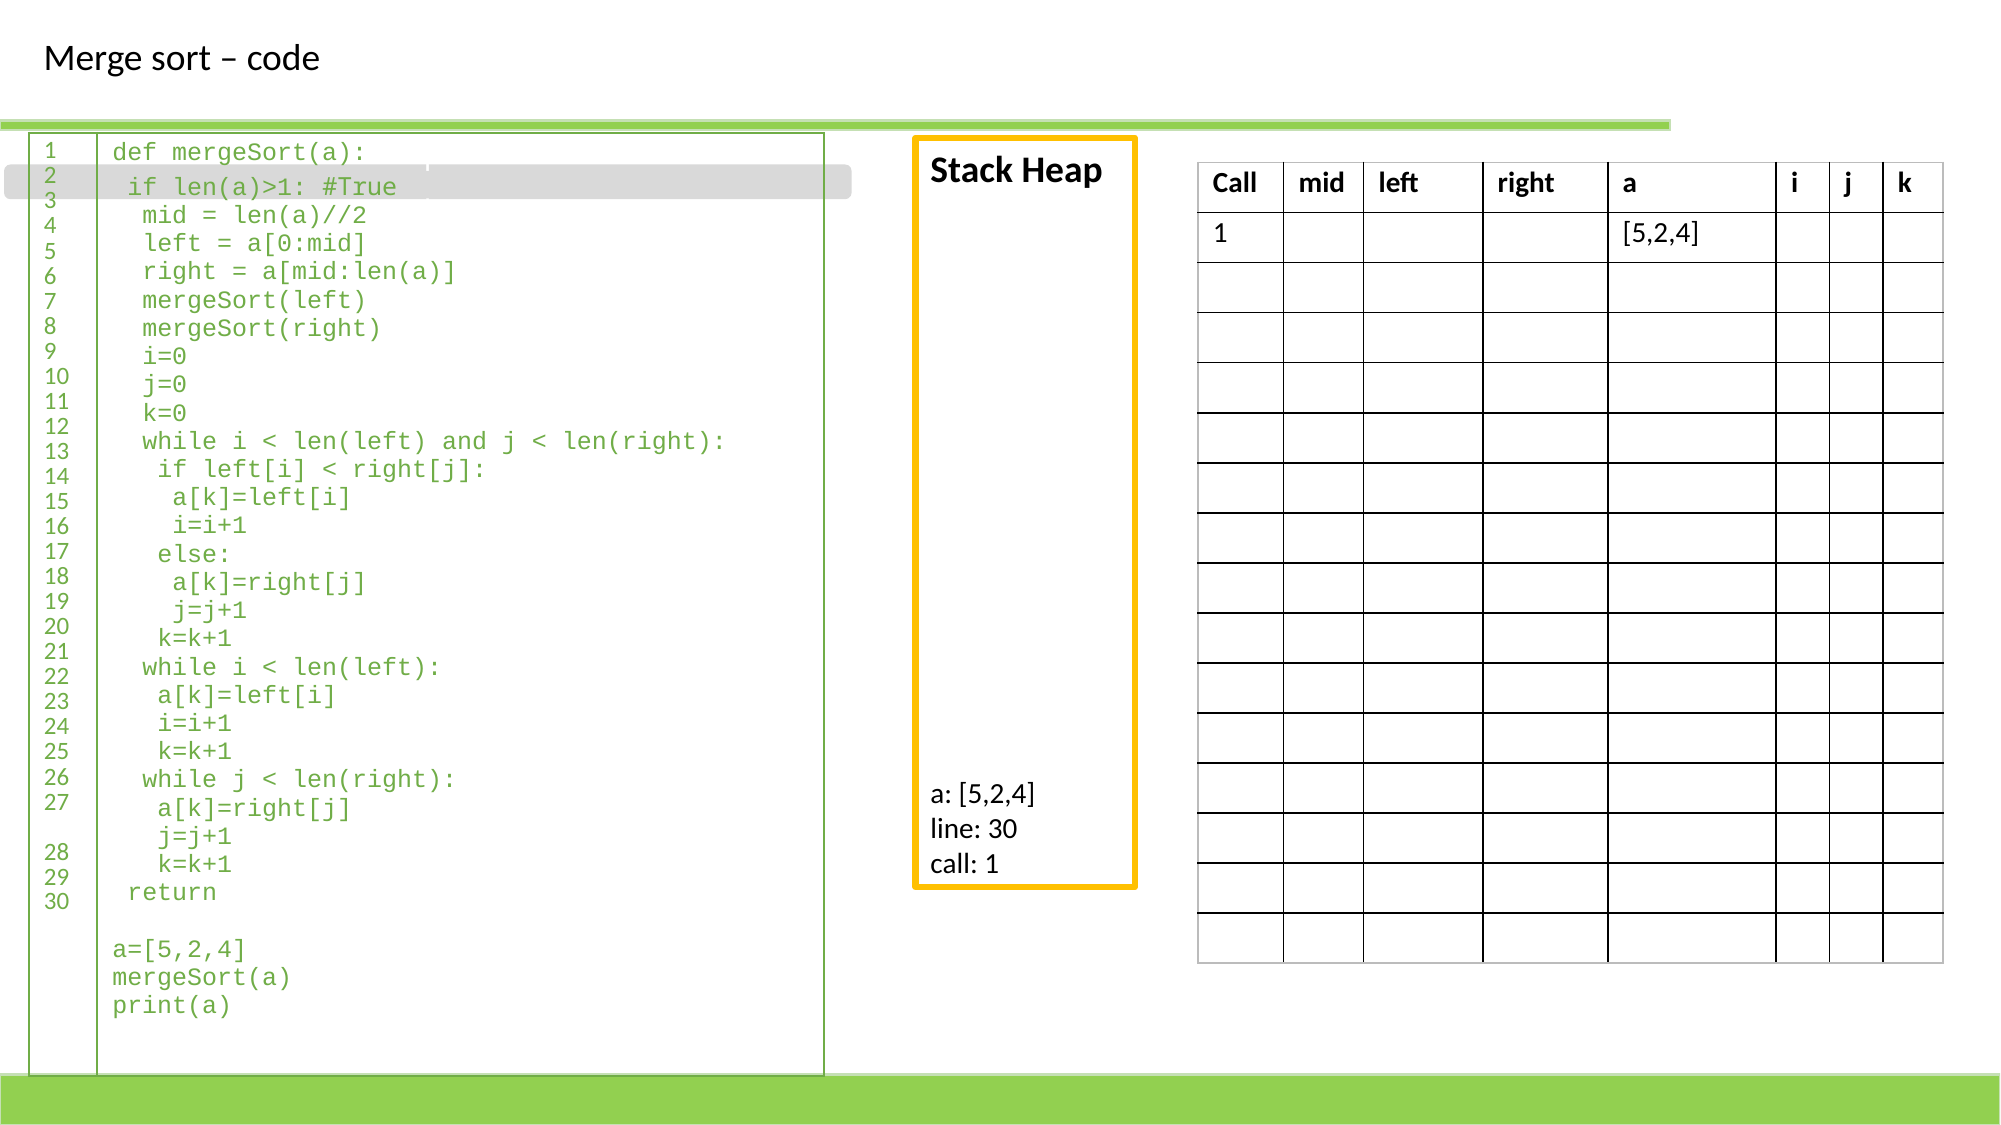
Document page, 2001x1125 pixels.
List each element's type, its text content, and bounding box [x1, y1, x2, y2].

table_cell [1199, 764, 1283, 812]
table_cell [1609, 313, 1775, 362]
table_cell [1777, 664, 1829, 712]
table_cell [1484, 614, 1607, 662]
table_cell [1609, 714, 1775, 762]
table_cell [1284, 213, 1363, 262]
table_cell [1284, 414, 1363, 462]
table_cell [1884, 414, 1942, 462]
table_header right [1484, 163, 1607, 212]
table_cell [1199, 564, 1283, 612]
table_cell [1284, 914, 1363, 962]
table_cell [1609, 814, 1775, 862]
table_cell [1830, 614, 1882, 662]
table_header Call [1199, 163, 1283, 212]
table_cell [1777, 213, 1829, 262]
table_cell [1199, 263, 1283, 312]
table_cell [1830, 213, 1882, 262]
table_cell [1777, 414, 1829, 462]
table_cell [1884, 814, 1942, 862]
text_box + + [825, 164, 852, 200]
table_cell [1884, 313, 1942, 362]
table_cell [1830, 464, 1882, 512]
table_cell [1830, 764, 1882, 812]
table_cell [1364, 664, 1482, 712]
table_cell [1484, 313, 1607, 362]
table_cell [1364, 213, 1482, 262]
table_cell [1484, 514, 1607, 562]
table_cell [1884, 864, 1942, 912]
table_header i [1777, 163, 1829, 212]
table_cell [1609, 914, 1775, 962]
table_header k [1884, 163, 1942, 212]
table_cell [1609, 514, 1775, 562]
table_cell [1830, 664, 1882, 712]
table_cell [1284, 363, 1363, 412]
table_cell [1777, 764, 1829, 812]
table_cell [1364, 564, 1482, 612]
table_cell [1364, 414, 1482, 462]
table_cell [1284, 514, 1363, 562]
table_cell [1199, 714, 1283, 762]
table_cell [1364, 764, 1482, 812]
table_cell [1830, 564, 1882, 612]
table_header a [1609, 163, 1775, 212]
table_cell [1284, 814, 1363, 862]
table_cell [1199, 363, 1283, 412]
table_cell [1484, 764, 1607, 812]
table_cell [1777, 313, 1829, 362]
table_cell [1609, 614, 1775, 662]
table_cell [1777, 914, 1829, 962]
table_cell [1884, 764, 1942, 812]
table_cell [1884, 514, 1942, 562]
table_cell [1884, 464, 1942, 512]
table_cell [1284, 464, 1363, 512]
table_cell [1830, 263, 1882, 312]
table_cell 1 [1199, 213, 1283, 262]
table_cell [1484, 213, 1607, 262]
table_cell [1199, 864, 1283, 912]
table_cell [1199, 414, 1283, 462]
table_cell [1284, 614, 1363, 662]
table_cell [1484, 714, 1607, 762]
table_cell [1884, 914, 1942, 962]
table_cell [1484, 464, 1607, 512]
table_cell [1284, 263, 1363, 312]
table_cell [1777, 864, 1829, 912]
table_cell [1484, 414, 1607, 462]
table_cell [1199, 914, 1283, 962]
table_cell [1609, 564, 1775, 612]
table_cell [1830, 814, 1882, 862]
table_cell [1484, 664, 1607, 712]
table_cell [1609, 363, 1775, 412]
table_cell [1199, 514, 1283, 562]
table_cell [1364, 464, 1482, 512]
text_box Stack Heap a: [5,2,4] line: 30 call: 1 [915, 137, 1135, 888]
table_cell [1364, 263, 1482, 312]
table_cell [1830, 313, 1882, 362]
table_header left [1364, 163, 1482, 212]
table_cell [1609, 864, 1775, 912]
table_cell [1364, 864, 1482, 912]
table_cell [1884, 363, 1942, 412]
table_cell [1199, 664, 1283, 712]
table_header 1 2 3 4 5 6 7 8 9 10 11 12 13 14 15 16 17 18 19 20 21 22 23 24 25 26 27 28 29 30 [30, 134, 96, 1075]
table_cell [1830, 514, 1882, 562]
table_cell [1609, 764, 1775, 812]
table_cell [1830, 714, 1882, 762]
table_cell [1284, 864, 1363, 912]
table_cell [1777, 263, 1829, 312]
table_cell [1777, 363, 1829, 412]
table_cell [1777, 814, 1829, 862]
text_box Merge sort – code [28, 25, 1072, 86]
table_cell [1199, 464, 1283, 512]
table_cell [1777, 514, 1829, 562]
table_cell [1199, 313, 1283, 362]
table_cell [1284, 313, 1363, 362]
table_cell [1364, 914, 1482, 962]
table_cell [1777, 614, 1829, 662]
table_cell [1884, 614, 1942, 662]
table_cell [1777, 564, 1829, 612]
table_cell [1609, 464, 1775, 512]
text_box + + [4, 164, 28, 200]
table_cell [1884, 263, 1942, 312]
table_cell [1884, 714, 1942, 762]
table_cell [1484, 814, 1607, 862]
table_cell [1284, 564, 1363, 612]
table_cell [1284, 664, 1363, 712]
table_cell [1284, 764, 1363, 812]
table_cell [1199, 814, 1283, 862]
table_cell [1884, 564, 1942, 612]
table_cell [1777, 464, 1829, 512]
table_cell [1830, 363, 1882, 412]
table_cell [1484, 263, 1607, 312]
table_header j [1830, 163, 1882, 212]
table_cell [1884, 664, 1942, 712]
table_cell [1830, 914, 1882, 962]
table_cell [1364, 363, 1482, 412]
table_cell [1830, 414, 1882, 462]
table_cell [1609, 664, 1775, 712]
table_cell [1484, 564, 1607, 612]
table_cell [1364, 514, 1482, 562]
table_cell [1609, 414, 1775, 462]
table_header mid [1284, 163, 1363, 212]
table_cell [1484, 363, 1607, 412]
table_cell [1484, 914, 1607, 962]
table_cell [1777, 714, 1829, 762]
table_cell [1484, 864, 1607, 912]
table_cell [1830, 864, 1882, 912]
table_cell [5,2,4] [1609, 213, 1775, 262]
table_cell [1364, 614, 1482, 662]
table_cell [1884, 213, 1942, 262]
table_cell [1364, 714, 1482, 762]
table_cell [1609, 263, 1775, 312]
table_cell [1364, 814, 1482, 862]
table_header def mergeSort(a): if len(a)>1: #True mid = len(a)//2 left = a[0:mid] right = a[mid:len(a)] mergeSort(left) mergeSort(right) i=0 j=0 k=0 while i < len(left) and j < len(right): if left[i] < right[j]: a[k]=left[i] i=i+1 else: a[k]=right[j] j=j+1 k=k+1 while i < len(left): a[k]=left[i] i=i+1 k=k+1 while j < len(right): a[k]=right[j] j=j+1 k=k+1 return a=[5,2,4] mergeSort(a) print(a) [98, 134, 823, 1075]
table_cell [1364, 313, 1482, 362]
table_cell [1199, 614, 1283, 662]
table_cell [1284, 714, 1363, 762]
